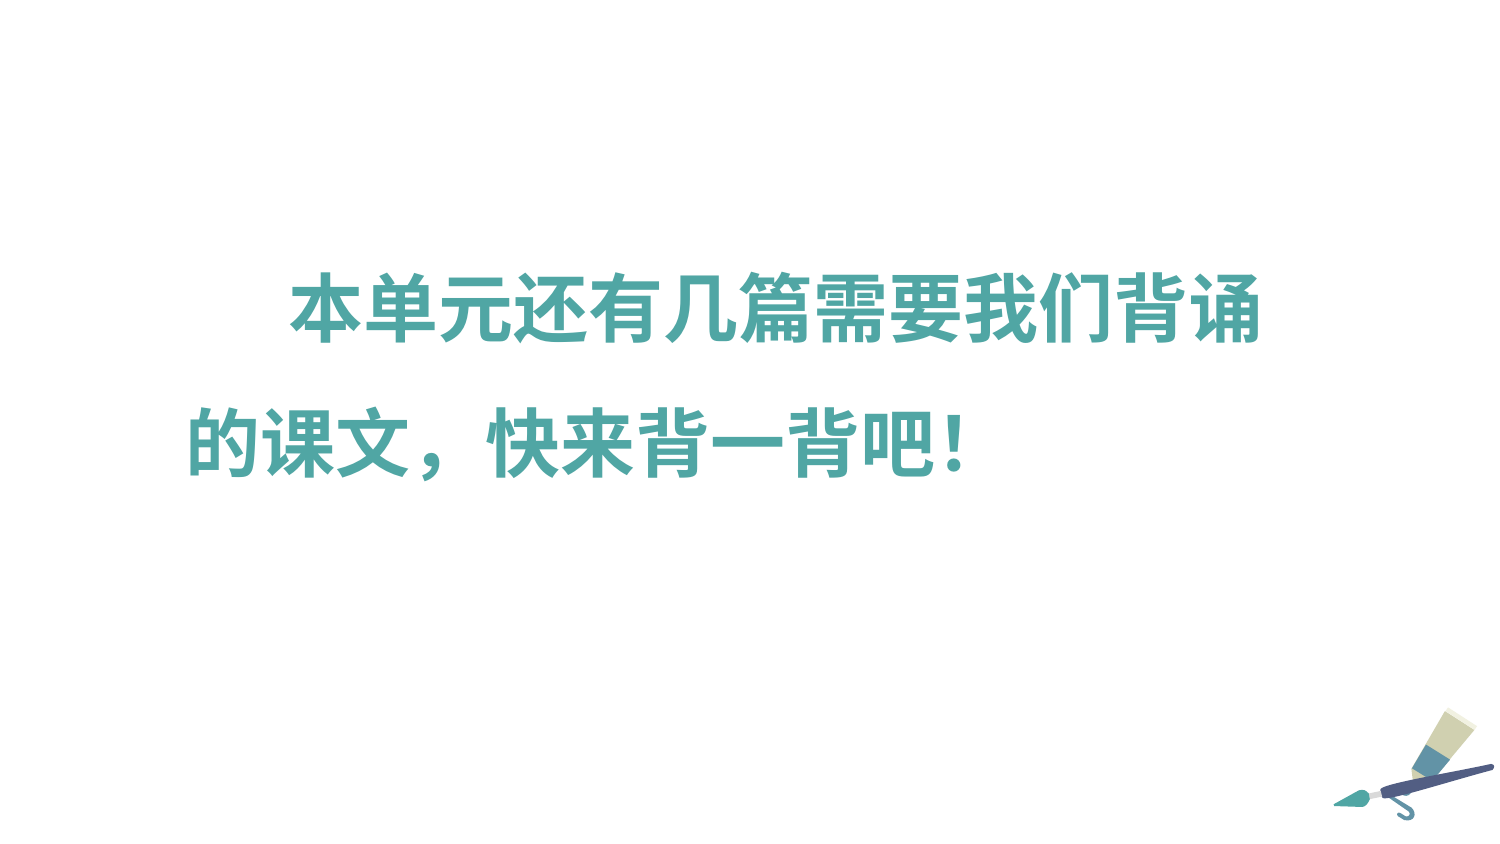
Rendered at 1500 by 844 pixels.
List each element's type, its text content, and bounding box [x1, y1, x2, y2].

text_box 本单元还有几篇需要我们背诵的课文，快来背一背吧！ [171, 209, 1329, 494]
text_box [1358, 708, 1481, 844]
